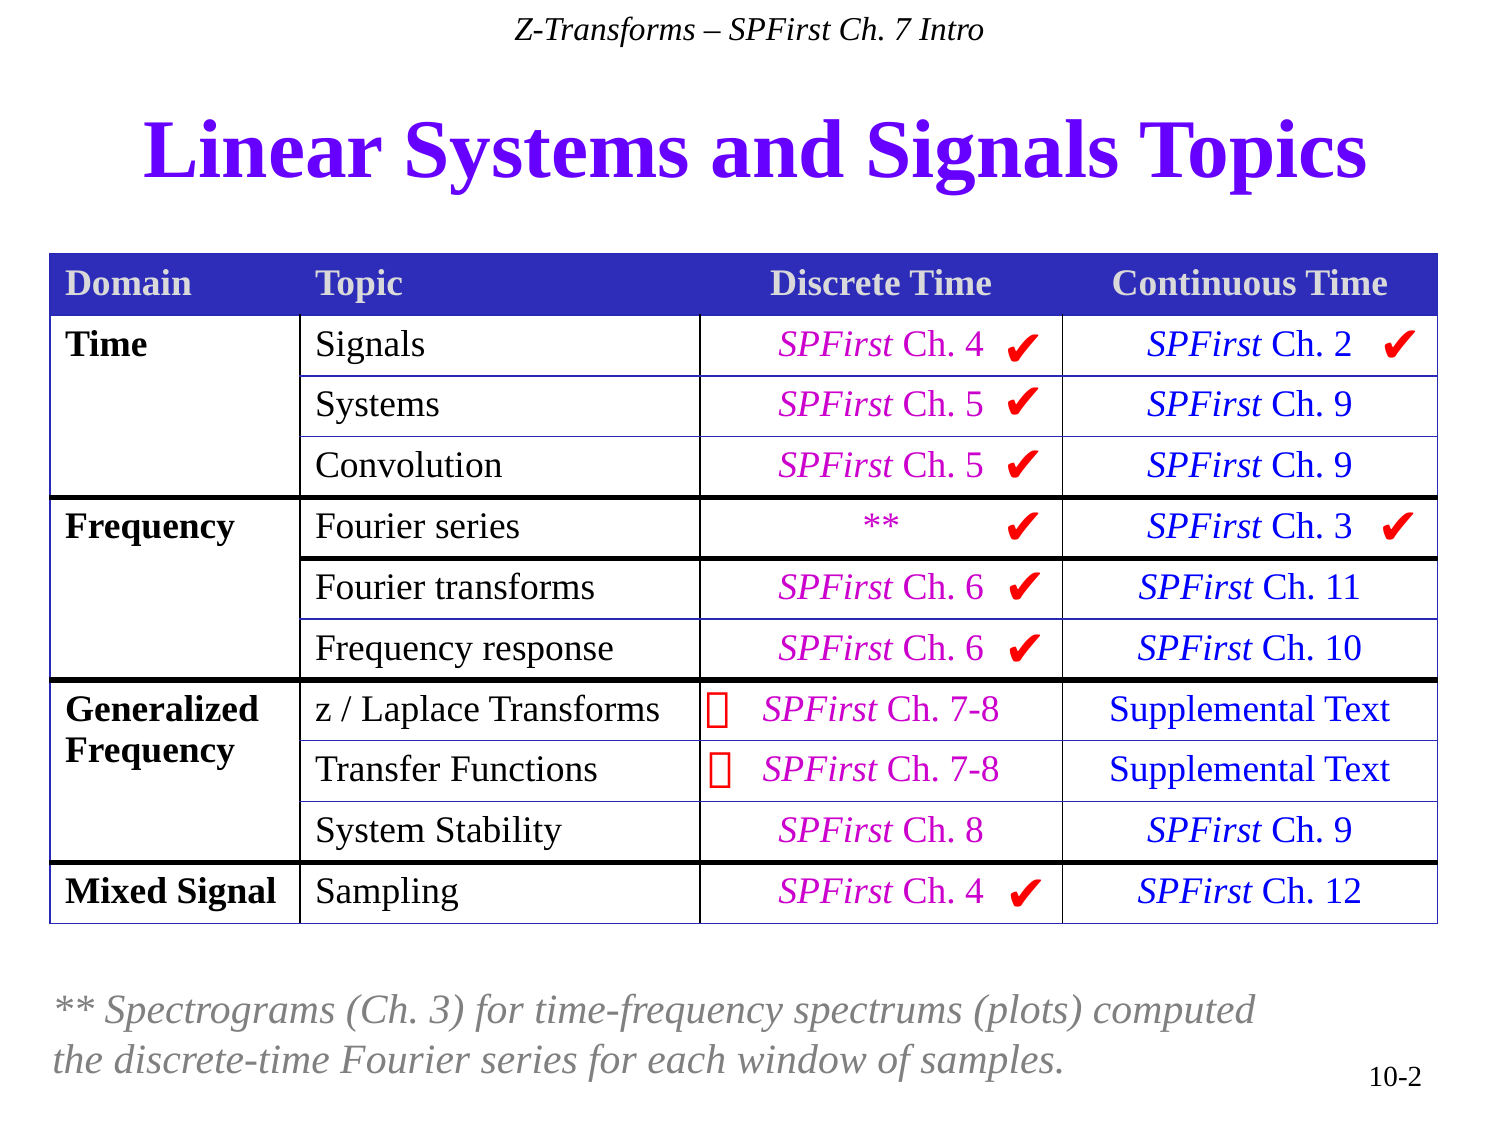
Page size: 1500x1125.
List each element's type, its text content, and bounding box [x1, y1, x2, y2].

table_cell SPFirst Ch. 11 [1065, 561, 1437, 618]
table_cell SPFirst Ch. 7-8 [763, 683, 1062, 740]
table_header Discrete Time [700, 255, 1062, 314]
text_box ✔ [987, 424, 1063, 486]
table_cell Supplemental Text [1063, 683, 1437, 740]
slide_number 10-2 [1124, 1049, 1438, 1125]
text_box ✔ [1364, 304, 1440, 380]
table_cell SPFirst Ch. 6 [701, 620, 989, 677]
text_box ✔ [1362, 487, 1438, 563]
text_box ✔ [987, 308, 1063, 362]
table_cell SPFirst Ch. 9 [1063, 802, 1437, 860]
text_box ✔ [989, 547, 1065, 608]
table_cell Generalized Frequency [51, 683, 299, 860]
table_cell Transfer Functions [301, 741, 690, 801]
table_cell SPFirst Ch. 5 [701, 437, 987, 495]
table_header Domain [51, 255, 300, 314]
table_cell ** [701, 500, 987, 556]
title Linear Systems and Signals Topics [75, 55, 1438, 238]
table_cell Signals [301, 316, 699, 375]
table_cell Mixed Signal [51, 865, 299, 923]
table_cell SPFirst Ch. 6 [701, 561, 989, 618]
table_cell Systems [301, 377, 699, 436]
table_cell SPFirst Ch. 9 [1063, 437, 1437, 495]
table_cell z / Laplace Transforms [301, 683, 687, 740]
table_cell SPFirst Ch. 3 [1063, 500, 1362, 556]
table_cell SPFirst Ch. 5 [701, 377, 987, 436]
table_cell SPFirst Ch. 4 [701, 316, 987, 375]
text_box ✔ [990, 853, 1066, 929]
text_box  [687, 671, 763, 746]
table_cell Convolution [301, 437, 699, 495]
table_header Continuous Time [1062, 255, 1437, 314]
table_cell Sampling [301, 865, 699, 923]
text_box ✔ [987, 486, 1063, 562]
table_cell Frequency [51, 500, 299, 677]
table_cell SPFirst Ch. 9 [1063, 377, 1437, 436]
text_box ✔ [989, 608, 1065, 684]
table_cell SPFirst Ch. 2 [1063, 316, 1364, 375]
table_cell SPFirst Ch. 7-8 [766, 741, 1062, 801]
table_cell Supplemental Text [1063, 741, 1437, 801]
table_cell System Stability [301, 802, 699, 860]
table_cell SPFirst Ch. 4 [701, 865, 990, 923]
text_box Z-Transforms – SPFirst Ch. 7 Intro [0, 0, 1500, 55]
text_box ✔ [987, 362, 1063, 424]
table_cell SPFirst Ch. 12 [1066, 865, 1437, 923]
table_header Topic [300, 255, 700, 314]
table_cell SPFirst Ch. 8 [701, 802, 1062, 860]
table_cell SPFirst Ch. 10 [1065, 620, 1437, 677]
table_cell Fourier transforms [301, 561, 699, 618]
table_cell Time [51, 316, 299, 495]
table_cell Frequency response [301, 620, 699, 677]
text_box  [690, 731, 766, 807]
table_cell Fourier series [301, 500, 699, 556]
text_box ** Spectrograms (Ch. 3) for time-frequency spectrums (plots) computed the discrete-time Fourier series for each window of samples. [37, 974, 1325, 1090]
